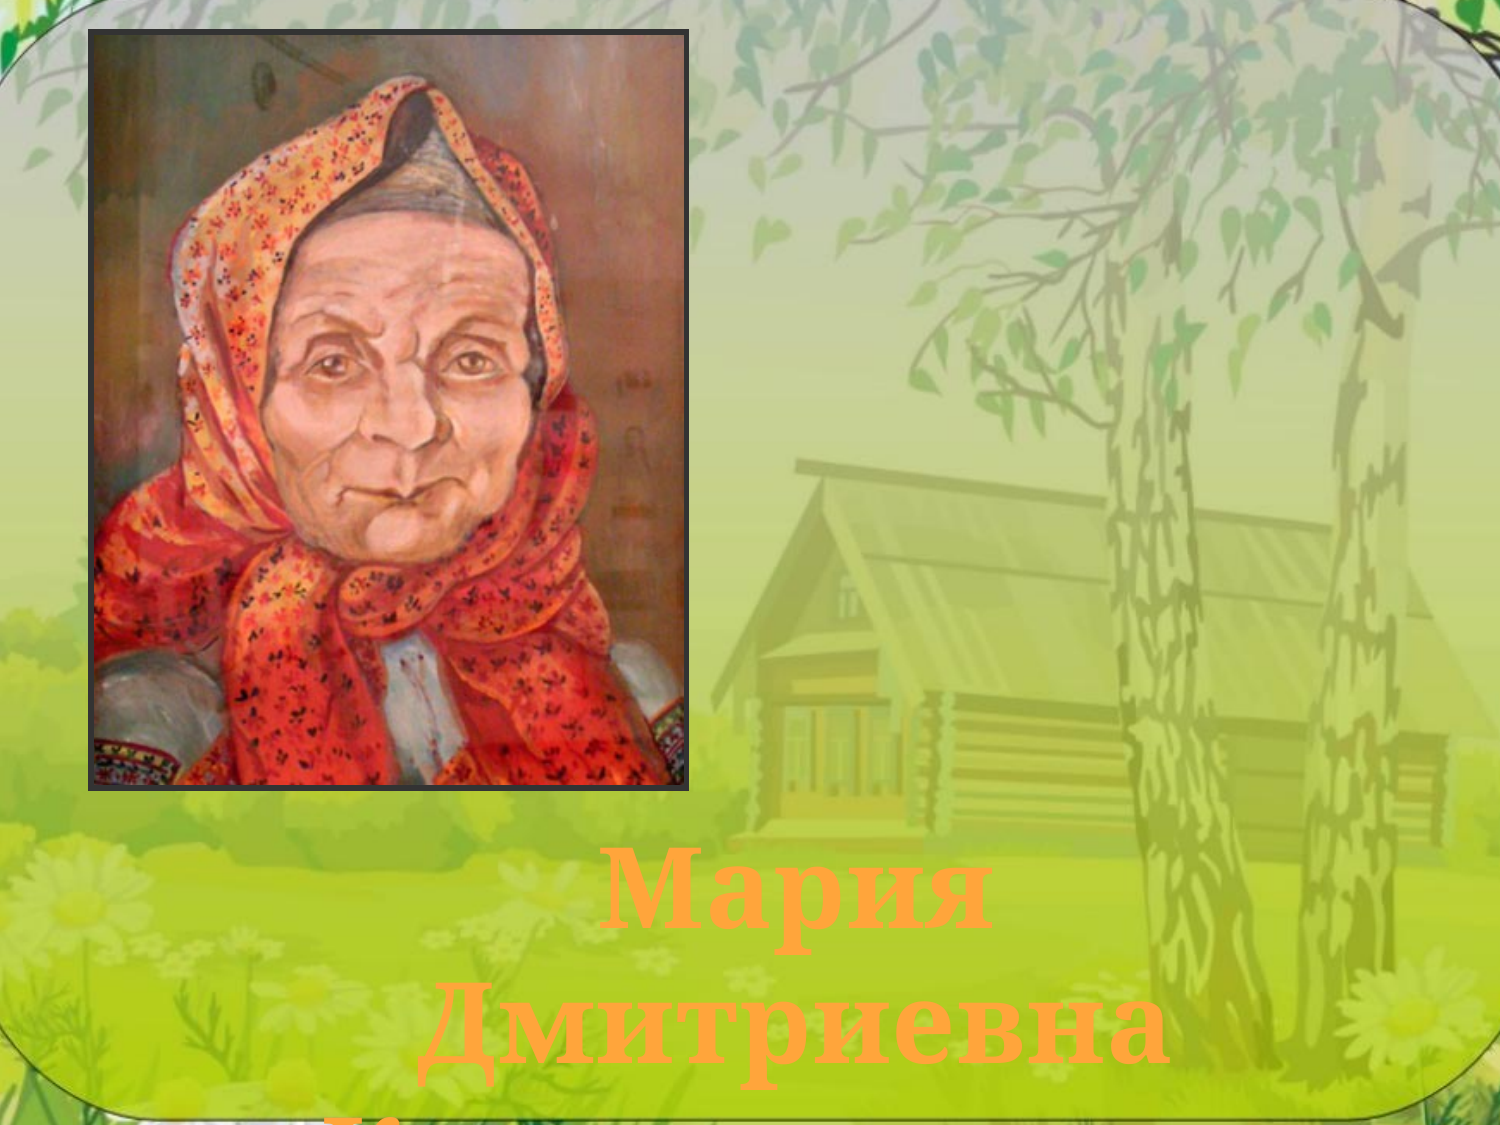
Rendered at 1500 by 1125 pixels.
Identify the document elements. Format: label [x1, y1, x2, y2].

list [96, 37, 683, 785]
picture [0, 0, 1500, 1125]
